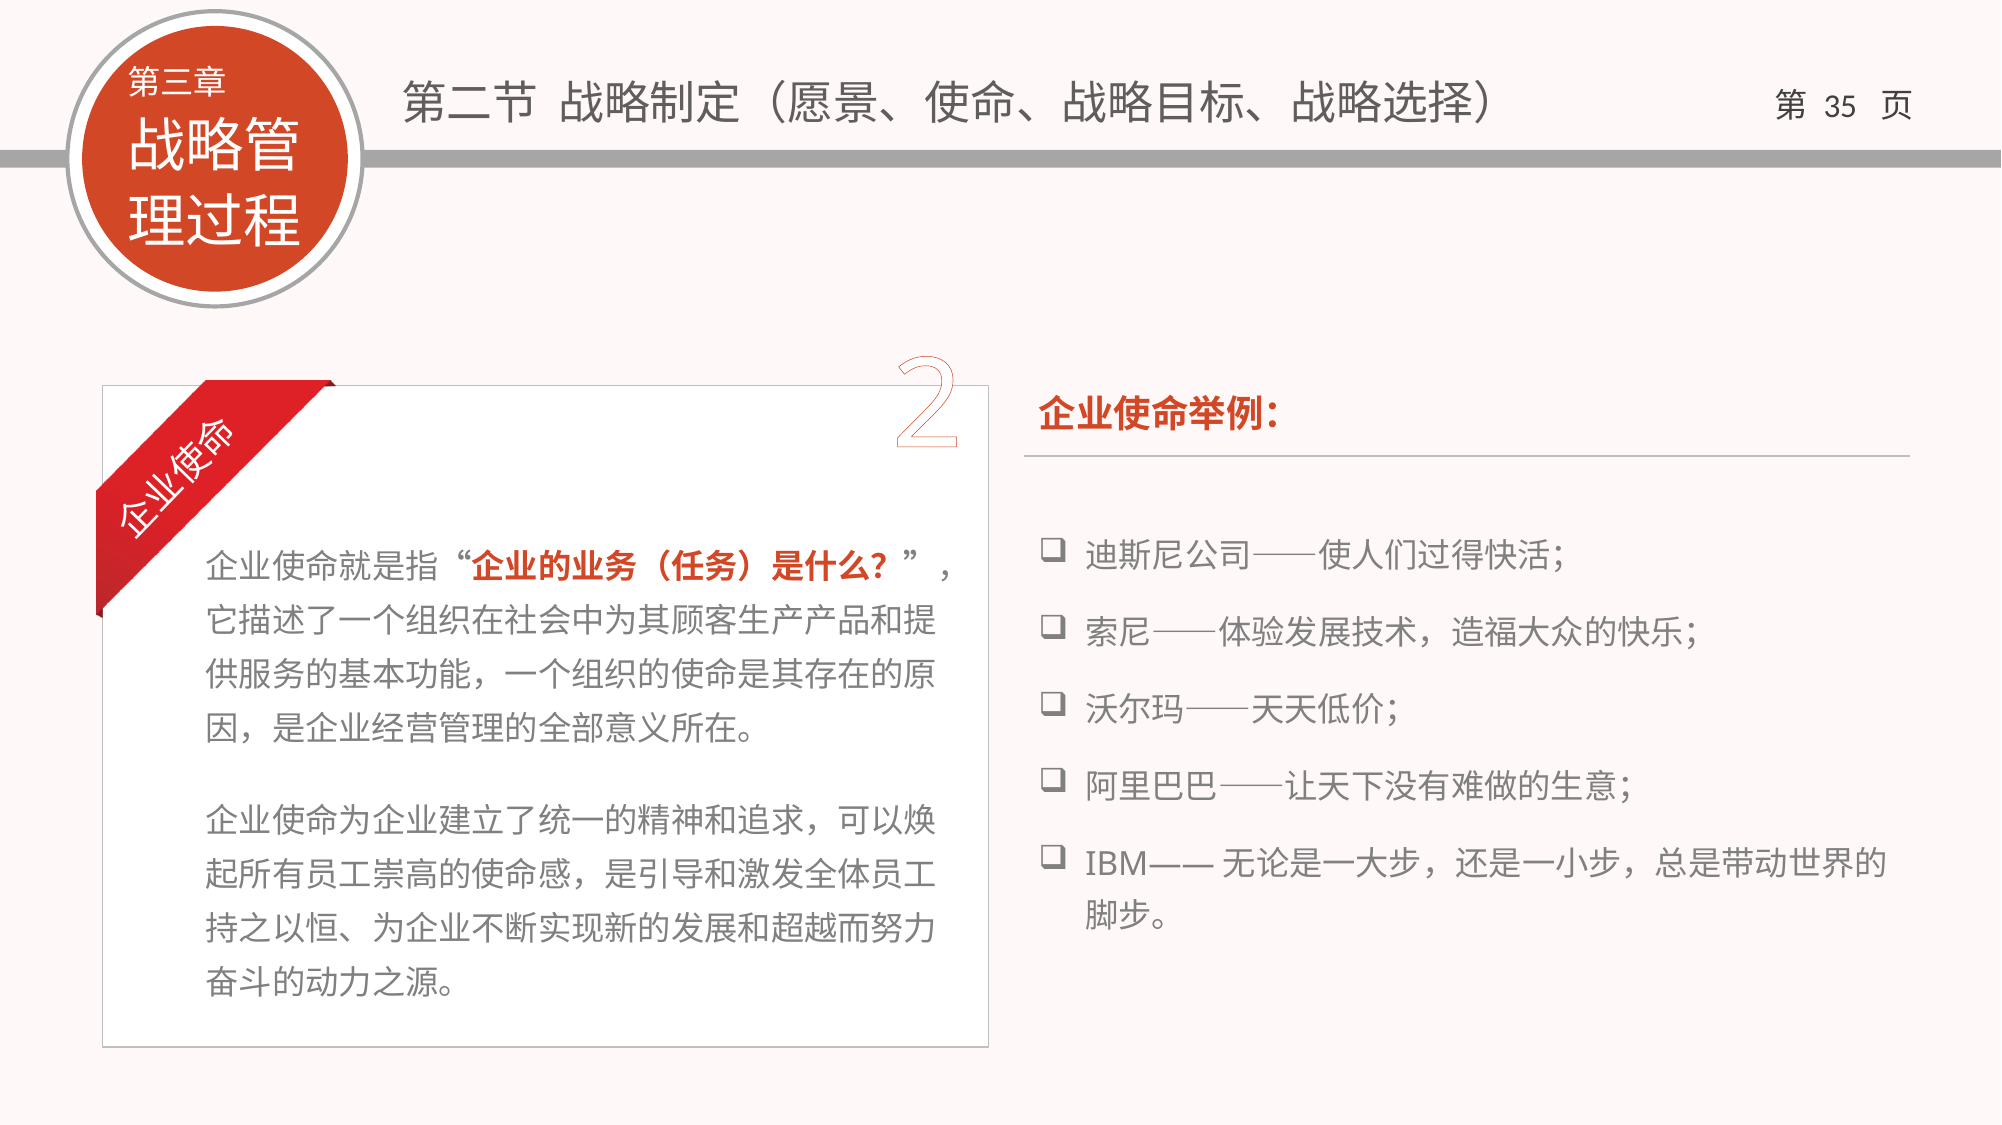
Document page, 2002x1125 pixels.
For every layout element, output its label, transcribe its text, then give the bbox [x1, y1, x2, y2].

picture [96, 380, 336, 619]
text_box 企业使命就是指“企业的业务（任务）是什么？”，它描述了一个组织在社会中为其顾客生产产品和提供服务的基本功能，一个组织的使命是其存在的原因，是企业经营管理的全部意义所在。 [191, 523, 977, 754]
text_box 2 [876, 314, 979, 480]
text_box 企业使命为企业建立了统一的精神和追求，可以焕起所有员工崇高的使命感，是引导和激发全体员工持之以恒、为企业不断实现新的发展和超越而努力奋斗的动力之源。 [191, 778, 977, 1009]
text_box 企业使命举例： [1023, 366, 1810, 443]
text_box 迪斯尼公司——使人们过得快活； 索尼——体验发展技术，造福大众的快乐； 沃尔玛——天天低价； 阿里巴巴——让天下没有难做的生意； IBM——无论是一大步，还是一小步，总是带动世界的脚步。 [1023, 515, 1910, 942]
text_box [100, 383, 990, 1049]
